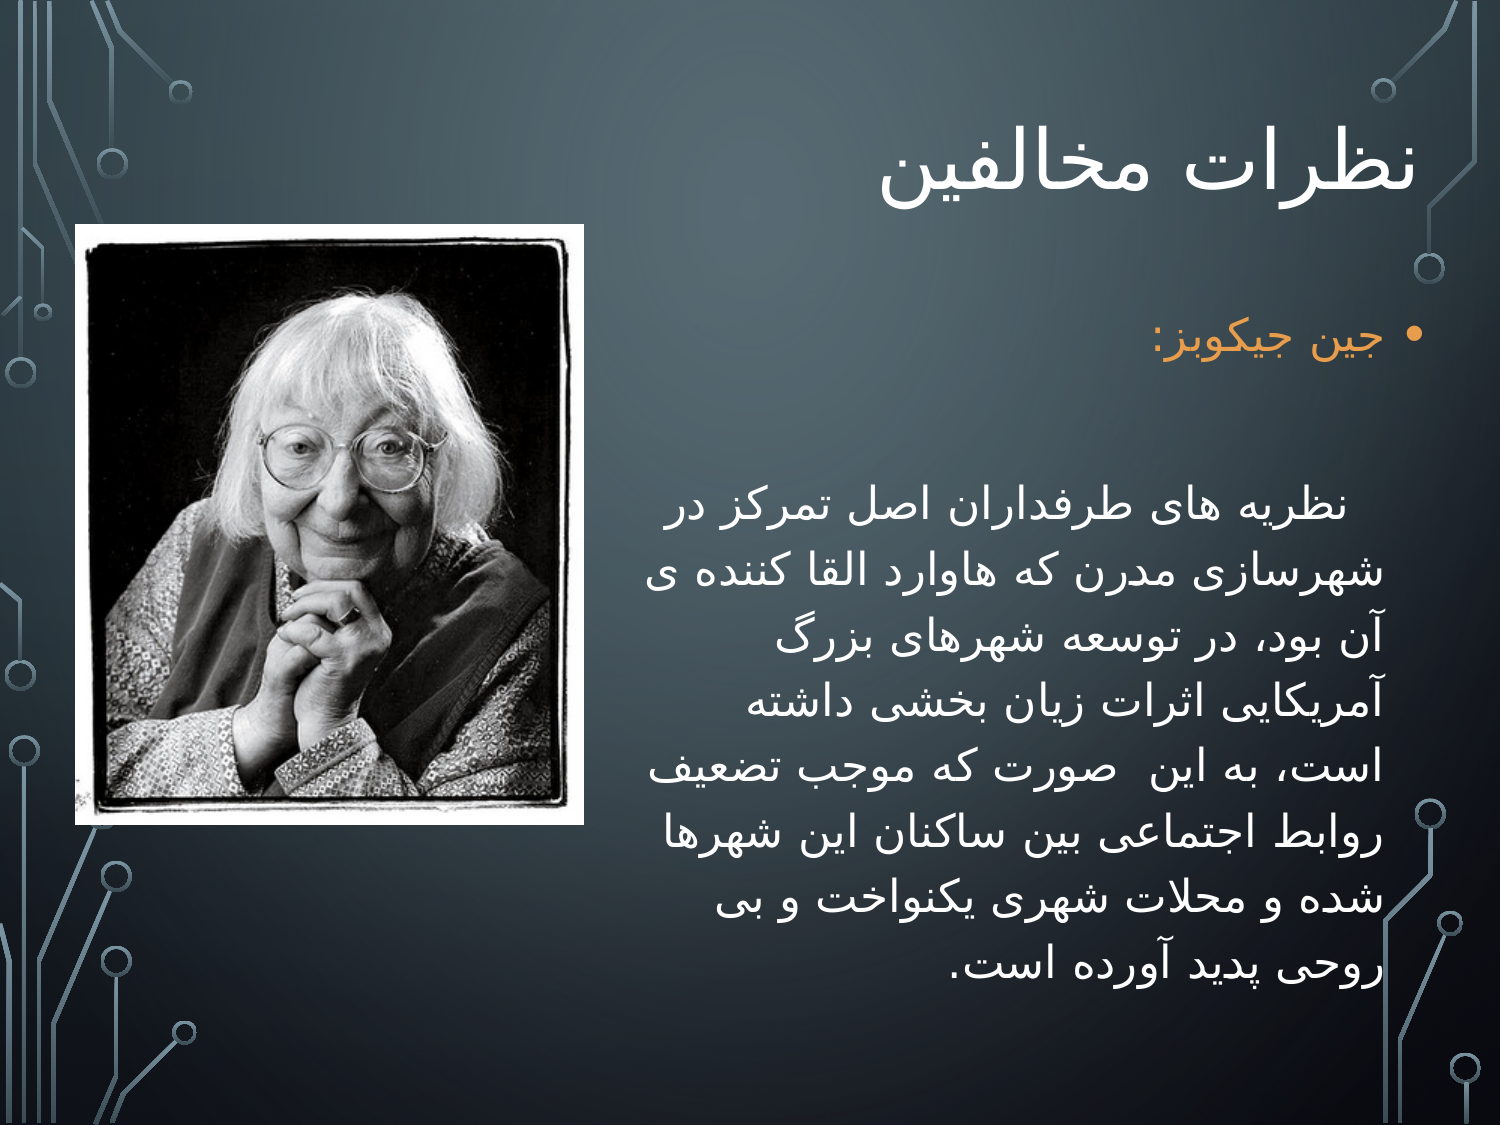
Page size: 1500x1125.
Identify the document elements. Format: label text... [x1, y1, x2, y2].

title نظرات مخالفین [825, 75, 1463, 250]
list جین جیکوبز: نظریه های طرفداران اصل تمرکز در شهرسازی مدرن که هاوارد القا کننده ی آن بود، در توسعه شهرهای بزرگ آمریکایی اثرات زیان بخشی داشته است، به این صورت که موجب تضعیف روابط اجتماعی بین ساکنان این شهرها شده و محلات شهری یکنواخت و بی روحی پدید آورده است. [624, 287, 1438, 1000]
picture [74, 224, 584, 826]
